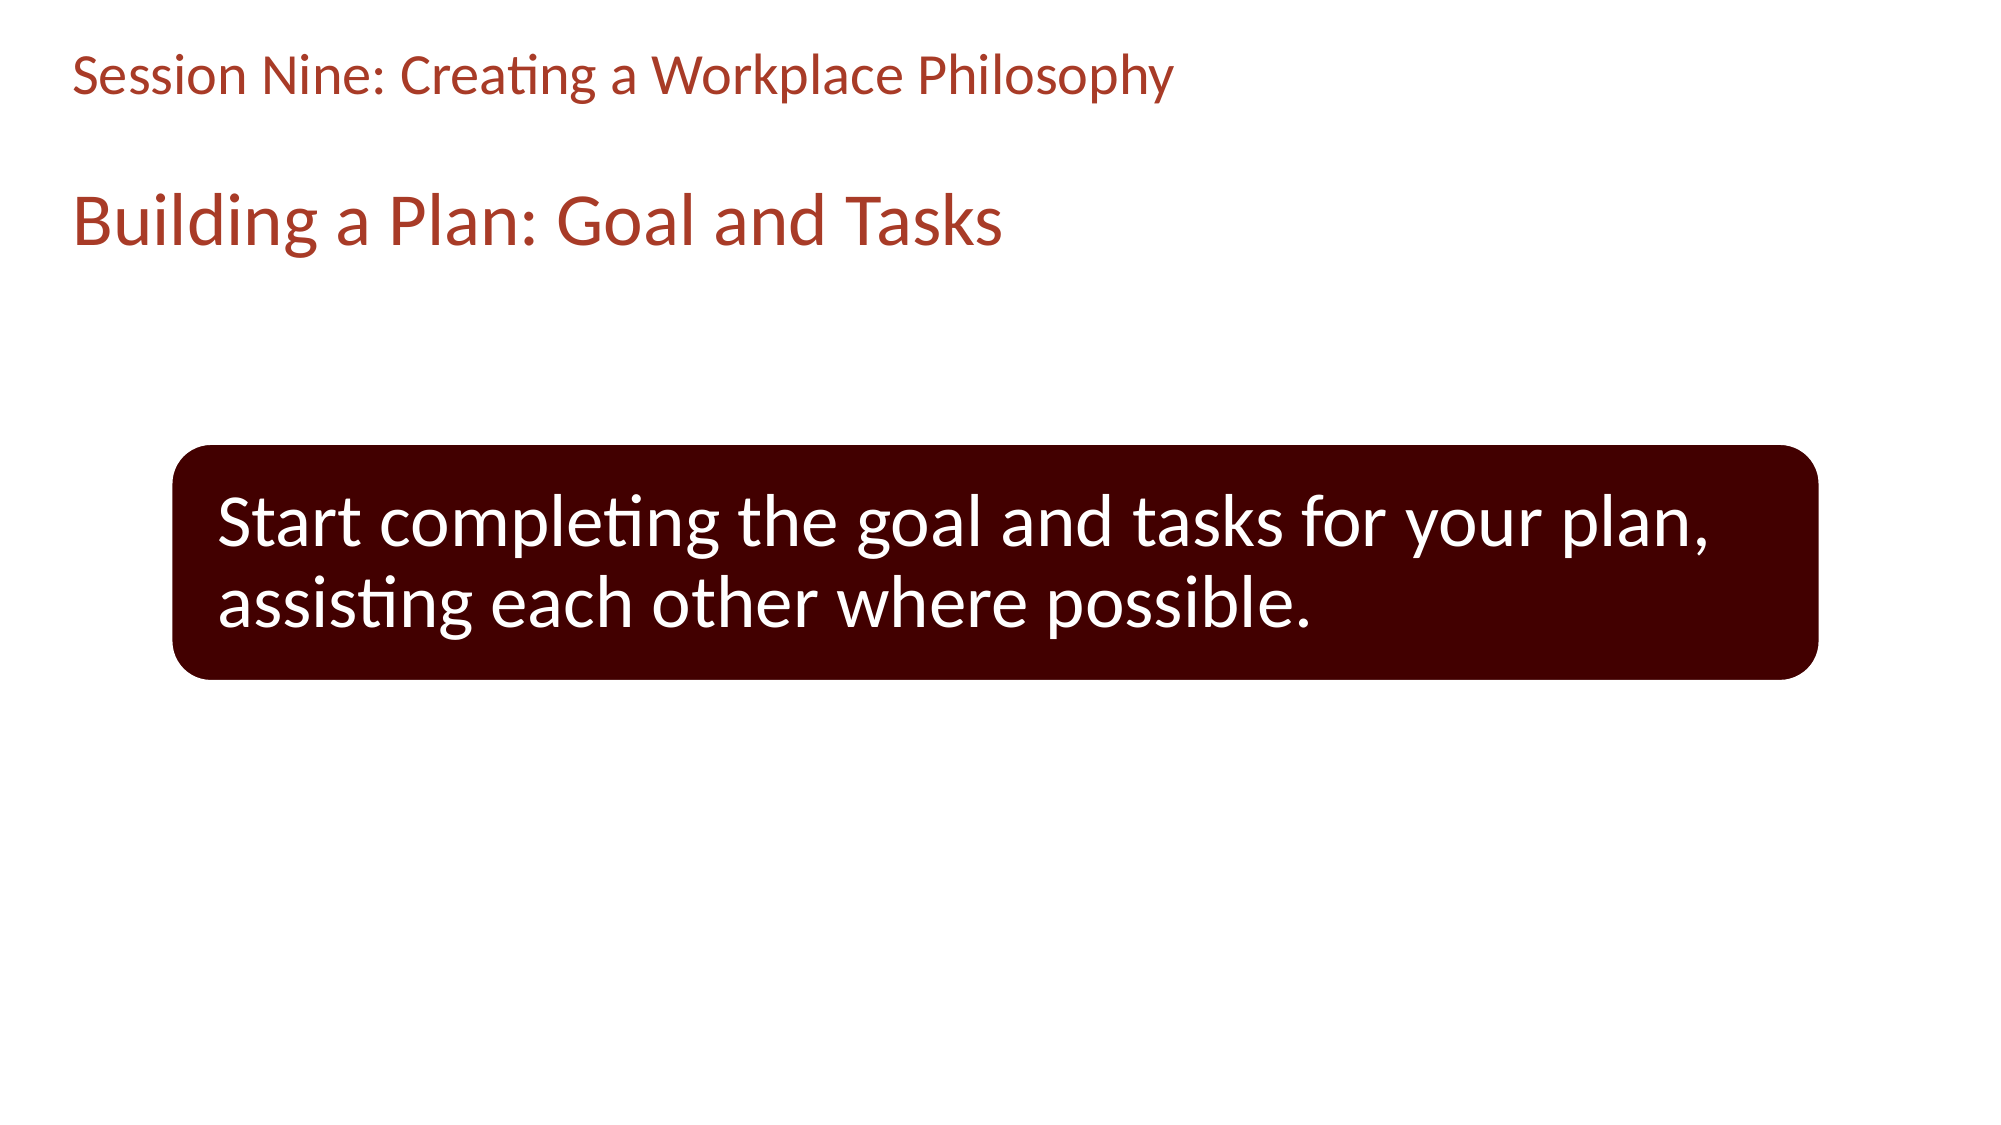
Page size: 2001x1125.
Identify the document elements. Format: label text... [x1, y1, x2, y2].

list Building a Plan: Goal and Tasks [57, 172, 1934, 270]
title Session Nine: Creating a Workplace Philosophy [57, 36, 1934, 124]
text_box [171, 406, 1820, 719]
